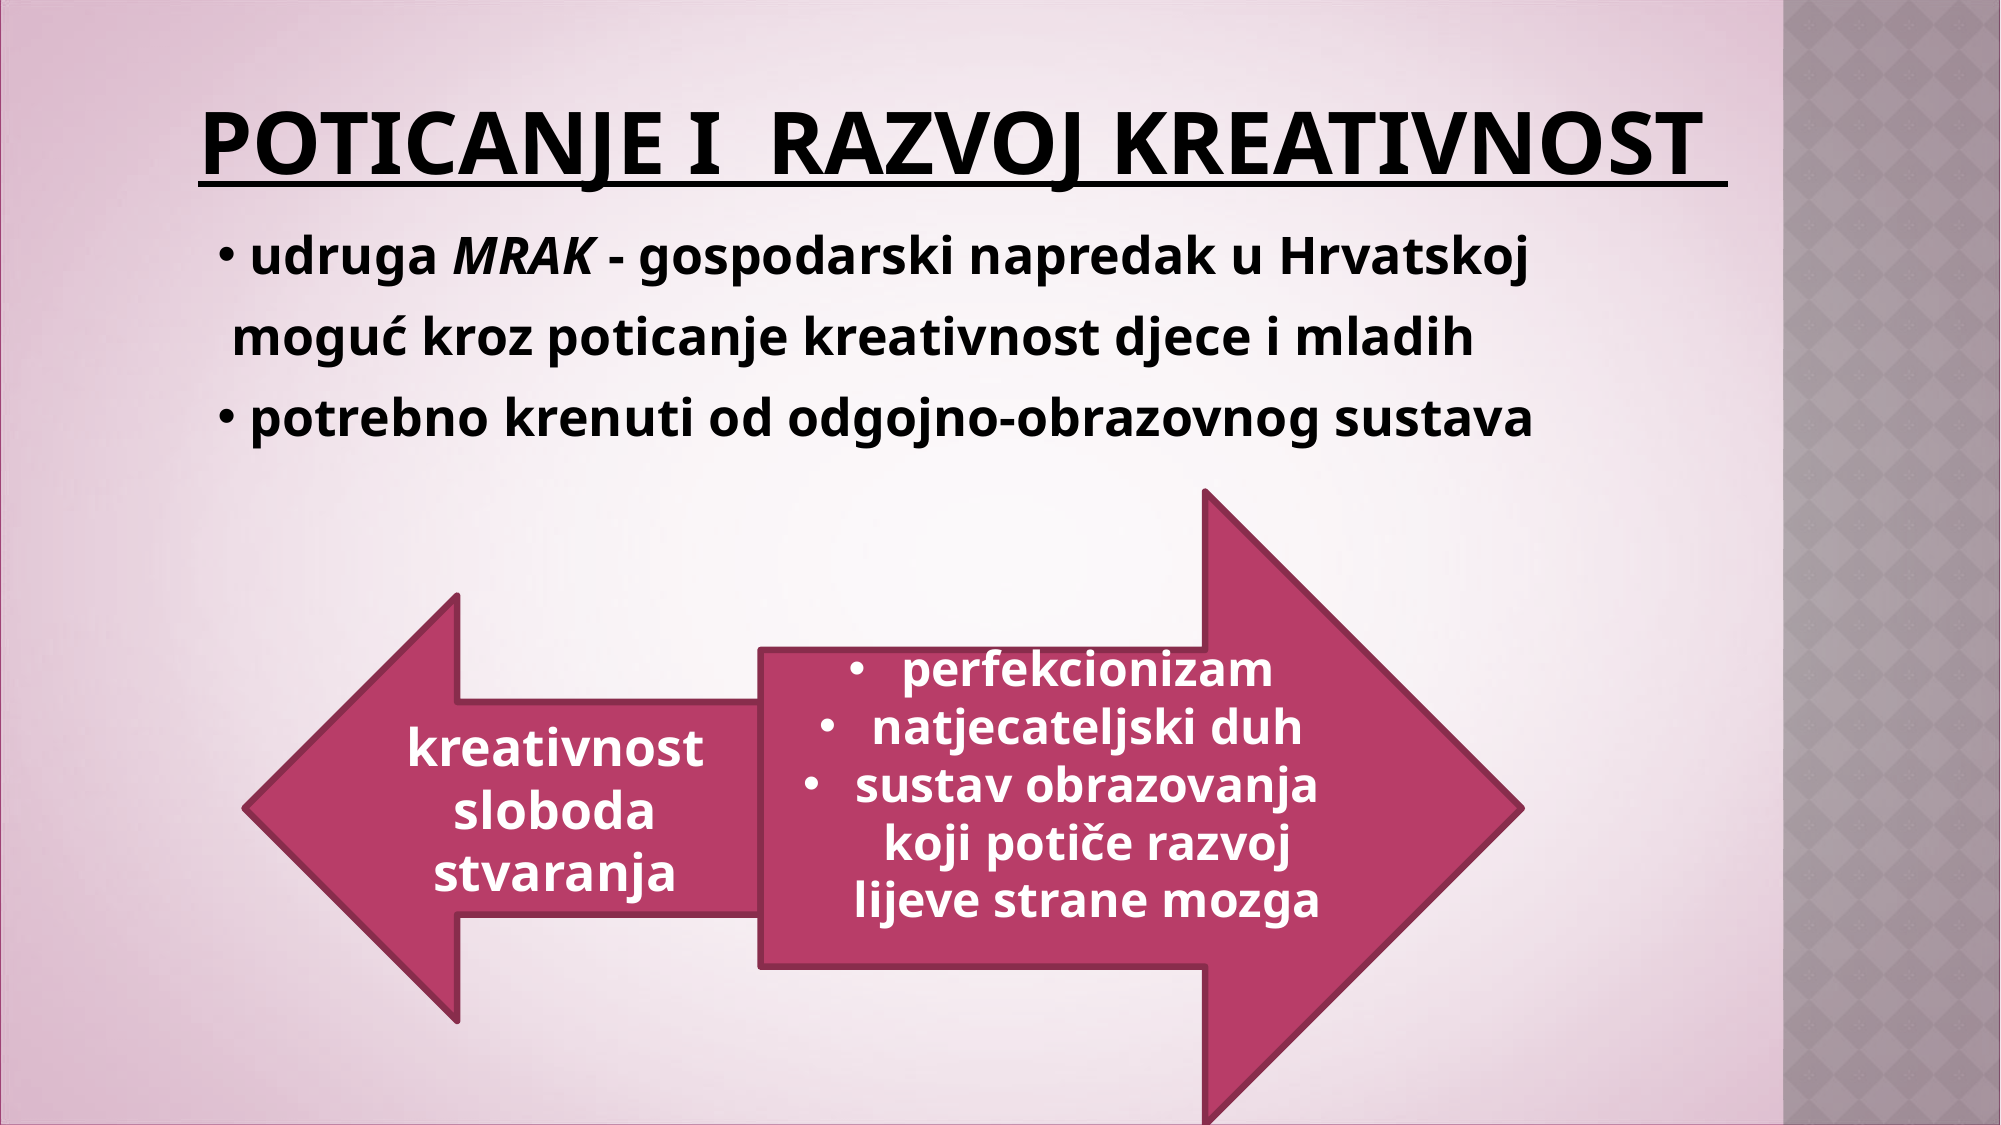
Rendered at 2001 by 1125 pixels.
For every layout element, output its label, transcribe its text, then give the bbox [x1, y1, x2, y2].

title POTICANJE I RAZVOJ KREATIVNOST [175, 4, 1750, 192]
text_box kreativnost sloboda stvaranja [241, 592, 757, 1025]
text_box perfekcionizam natjecateljski duh sustav obrazovanja koji potiče razvoj lijeve strane mozga [757, 488, 1526, 1125]
text_box udruga MRAK - gospodarski napredak u Hrvatskoj moguć kroz poticanje kreativnost djece i mladih potrebno krenuti od odgojno-obrazovnog sustava [202, 196, 1562, 455]
